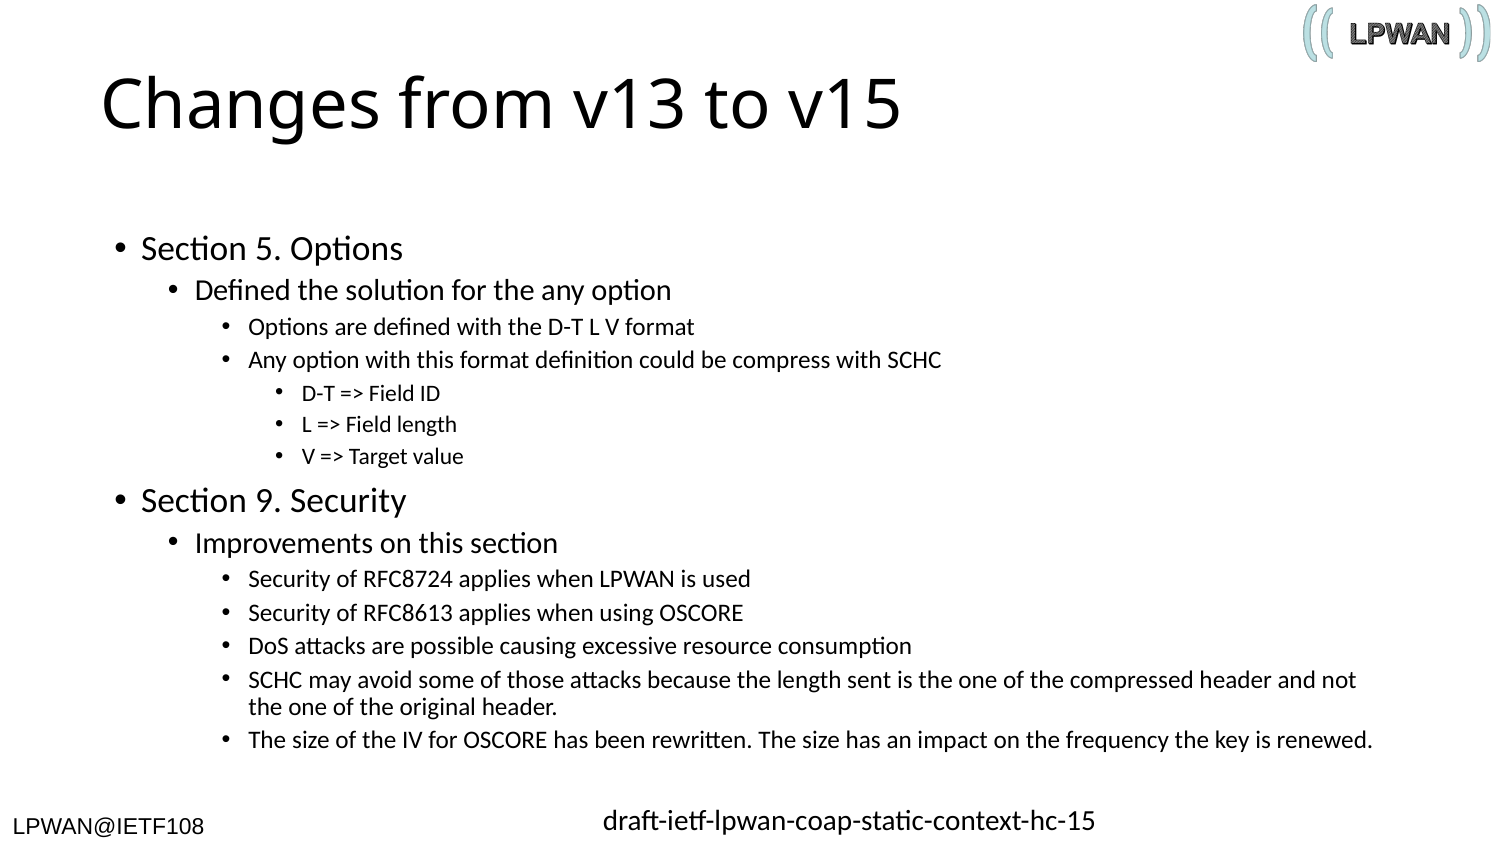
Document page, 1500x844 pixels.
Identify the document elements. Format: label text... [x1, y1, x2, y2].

text_box draft-ietf-lpwan-coap-static-context-hc-15 [588, 793, 1112, 844]
title Changes from v13 to v15 [88, 24, 1383, 188]
picture [1303, 4, 1491, 62]
list Section 5. Options Defined the solution for the any option Options are defined with the D-T L V format Any option with this format definition could be compress with SCHC D-T => Field ID L => Field length V => Target value Section 9. Security Improvements on this section Security of RFC8724 applies when LPWAN is used Security of RFC8613 applies when using OSCORE DoS attacks are possible causing excessive resource consumption SCHC may avoid some of those attacks because the length sent is the one of the compressed header and not the one of the original header. The size of the IV for OSCORE has been rewritten. The size has an impact on the frequency the key is renewed. [103, 224, 1397, 760]
